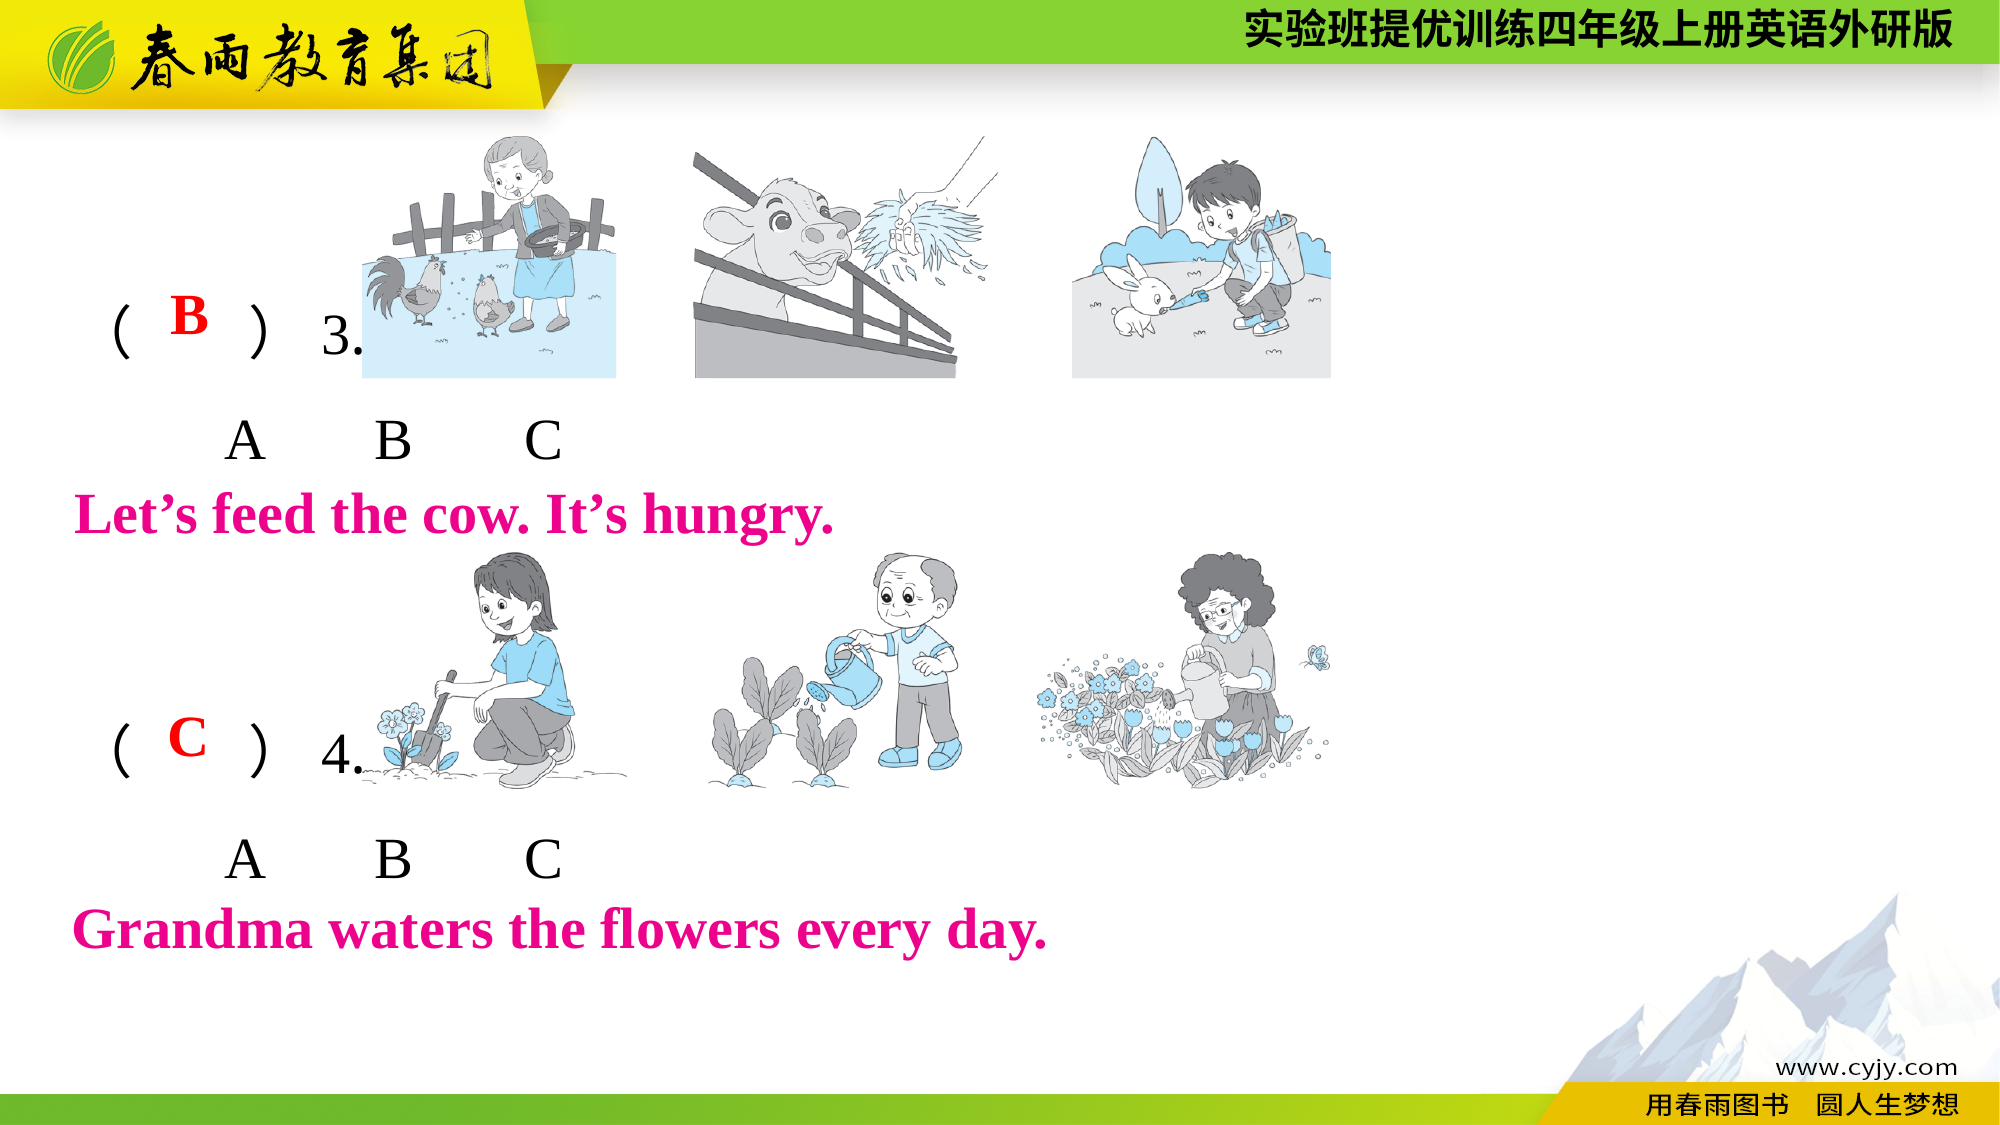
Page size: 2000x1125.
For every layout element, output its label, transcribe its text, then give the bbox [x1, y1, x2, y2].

text_box C [152, 690, 225, 776]
text_box Let’s feed the cow. It’s hungry. [59, 432, 1944, 553]
list （ ）3. A B C （ ）4. A B C [59, 553, 1944, 905]
text_box Grandma waters the flowers every day. [56, 847, 1941, 968]
picture [0, 0, 2000, 1125]
text_box B [141, 268, 224, 354]
list （ ）3. A B C （ ）4. A B C [59, 253, 1944, 432]
